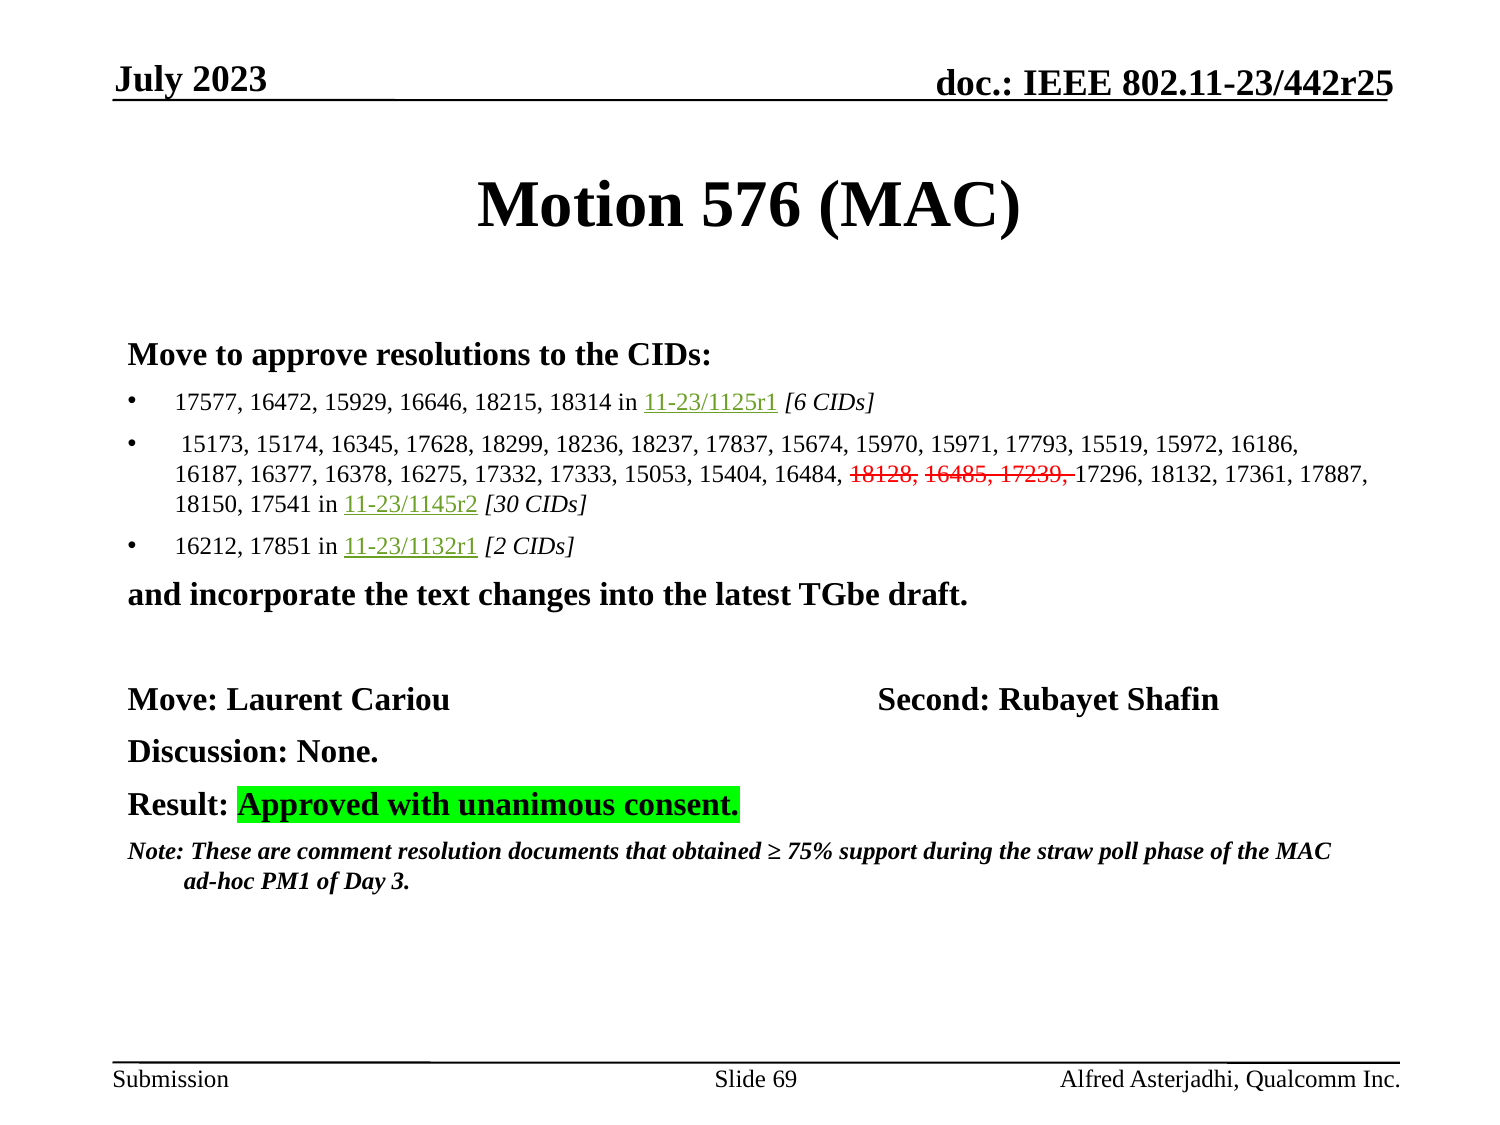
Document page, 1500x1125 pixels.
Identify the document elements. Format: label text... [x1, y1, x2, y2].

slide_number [114, 54, 423, 100]
slide_number Slide 69 [712, 1061, 800, 1123]
list Move to approve resolutions to the CIDs: 17577, 16472, 15929, 16646, 18215, 18314 in 11-23/1125r1 [6 CIDs] 15173, 15174, 16345, 17628, 18299, 18236, 18237, 17837, 15674, 15970, 15971, 17793, 15519, 15972, 16186, 16187, 16377, 16378, 16275, 17332, 17333, 15053, 15404, 16484, 18128, 16485, 17239, 17296, 18132, 17361, 17887, 18150, 17541 in 11-23/1145r2 [30 CIDs] 16212, 17851 in 11-23/1132r1 [2 CIDs] and incorporate the text changes into the latest TGbe draft. Move: Laurent Cariou Second: Rubayet Shafin Discussion: None. Result: Approved with unanimous consent. Note: These are comment resolution documents that obtained ≥ 75% support during the straw poll phase of the MAC ad-hoc PM1 of Day 3. [112, 324, 1388, 1063]
footer Alfred Asterjadhi, Qualcomm Inc. [878, 1061, 1402, 1093]
title Motion 576 (MAC) [112, 112, 1388, 288]
